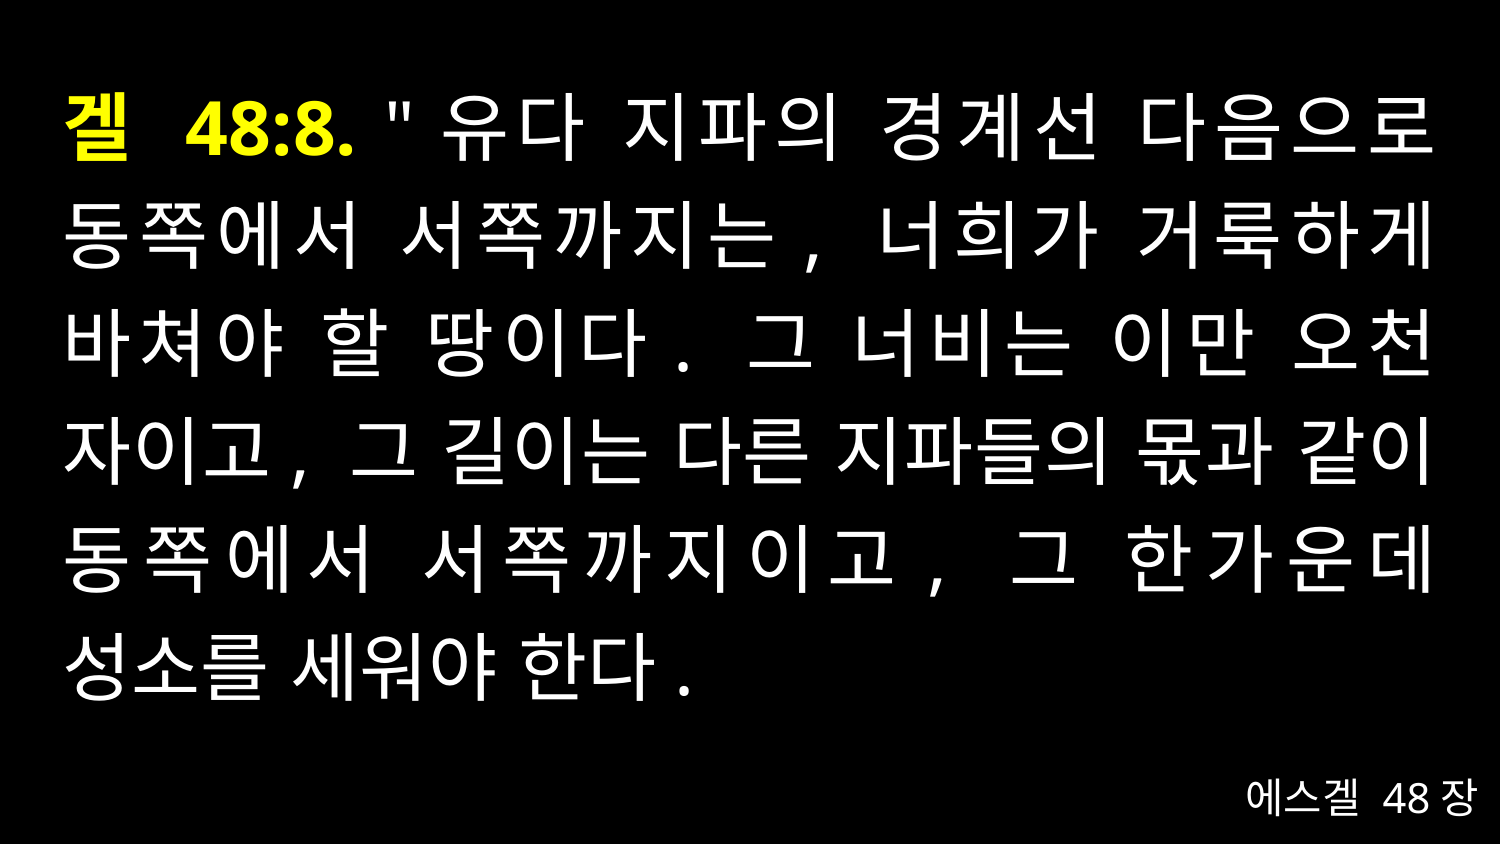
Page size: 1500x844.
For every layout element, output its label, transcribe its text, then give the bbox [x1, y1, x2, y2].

title 겔 48:8. "유다 지파의 경계선 다음으로 동쪽에서 서쪽까지는, 너희가 거룩하게 바쳐야 할 땅이다. 그 너비는 이만 오천 자이고, 그 길이는 다른 지파들의 몫과 같이 동쪽에서 서쪽까지이고, 그 한가운데 성소를 세워야 한다. [0, 0, 1500, 844]
subtitle 에스겔 48장 [916, 770, 1500, 844]
